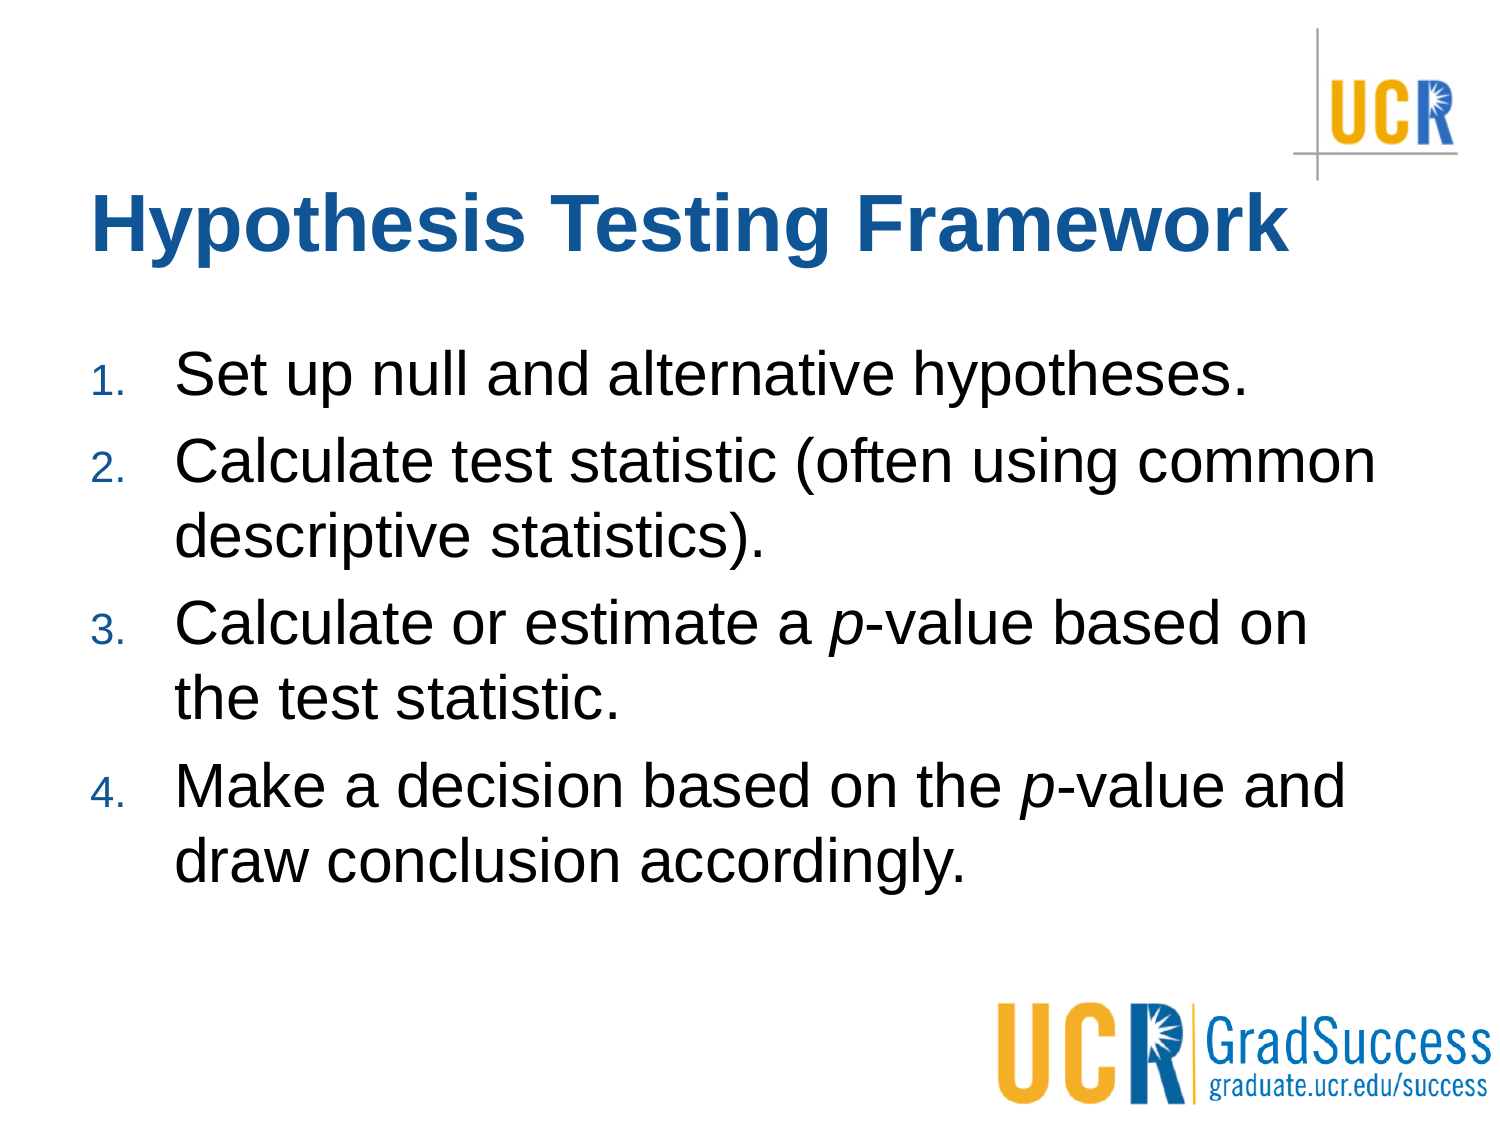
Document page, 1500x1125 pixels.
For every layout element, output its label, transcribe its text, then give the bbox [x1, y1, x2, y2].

picture [1282, 0, 1500, 196]
list Set up null and alternative hypotheses. Calculate test statistic (often using common descriptive statistics). Calculate or estimate a p-value based on the test statistic. Make a decision based on the p-value and draw conclusion accordingly. [75, 324, 1425, 975]
title Hypothesis Testing Framework [75, 149, 1425, 275]
